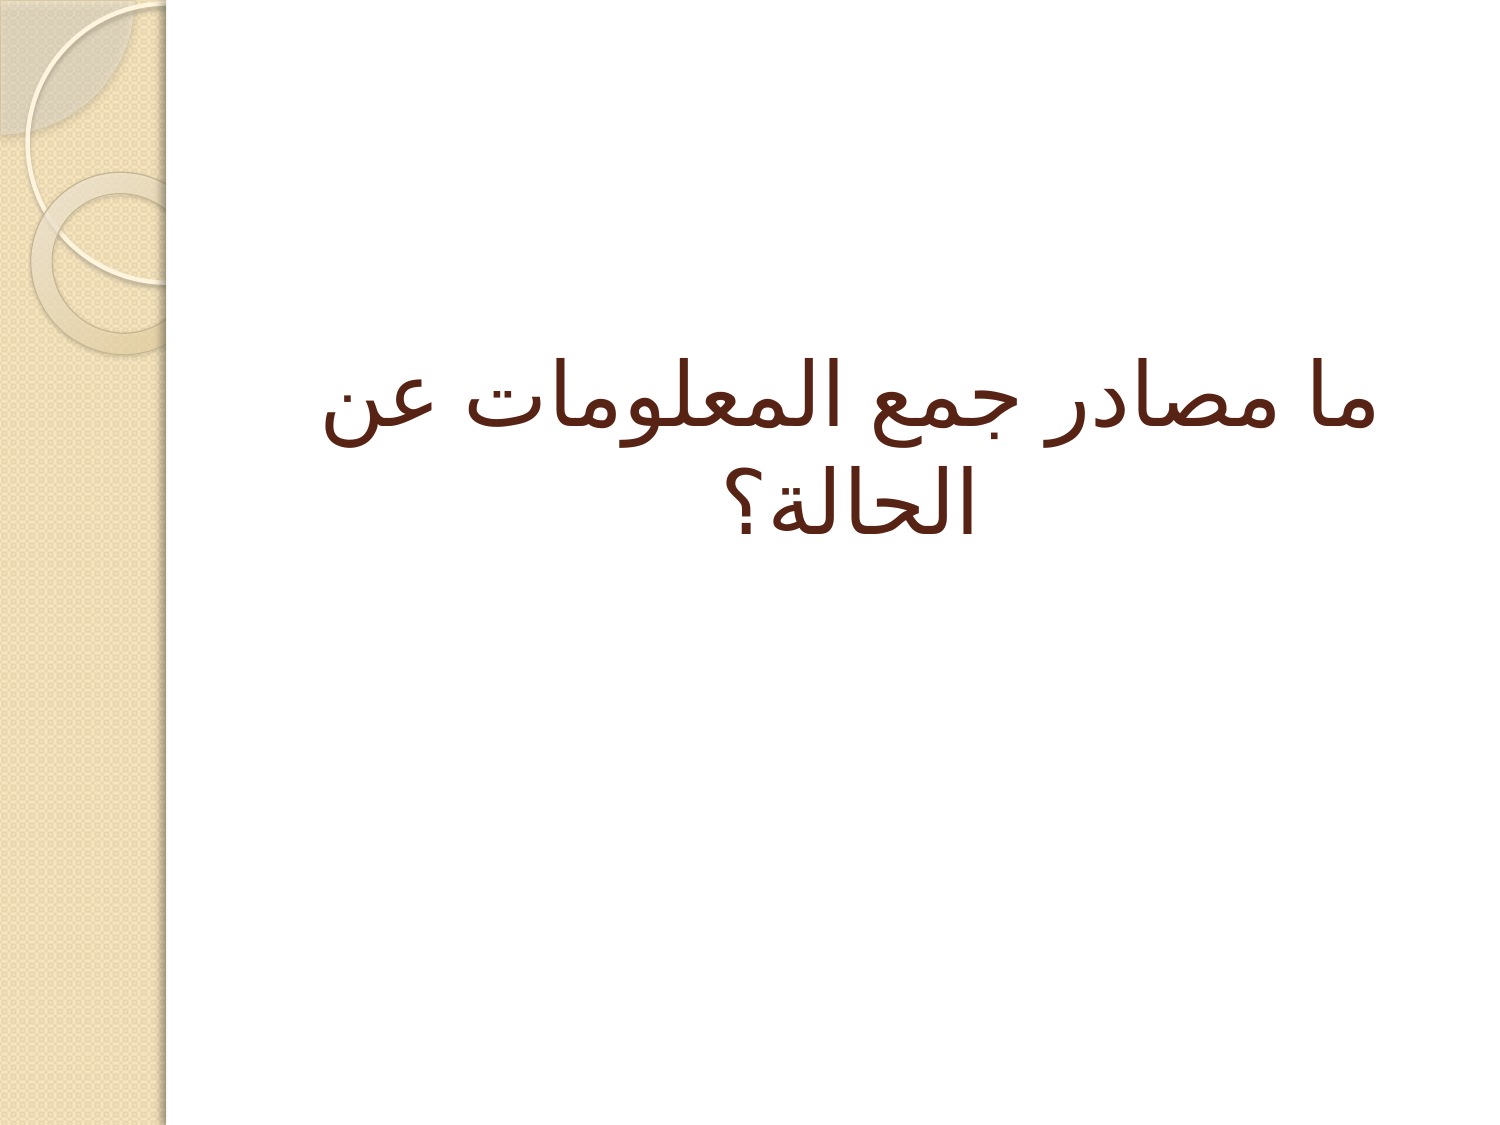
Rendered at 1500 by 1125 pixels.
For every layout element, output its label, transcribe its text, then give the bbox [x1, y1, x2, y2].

title ما مصادر جمع المعلومات عن الحالة؟ [235, 232, 1466, 657]
